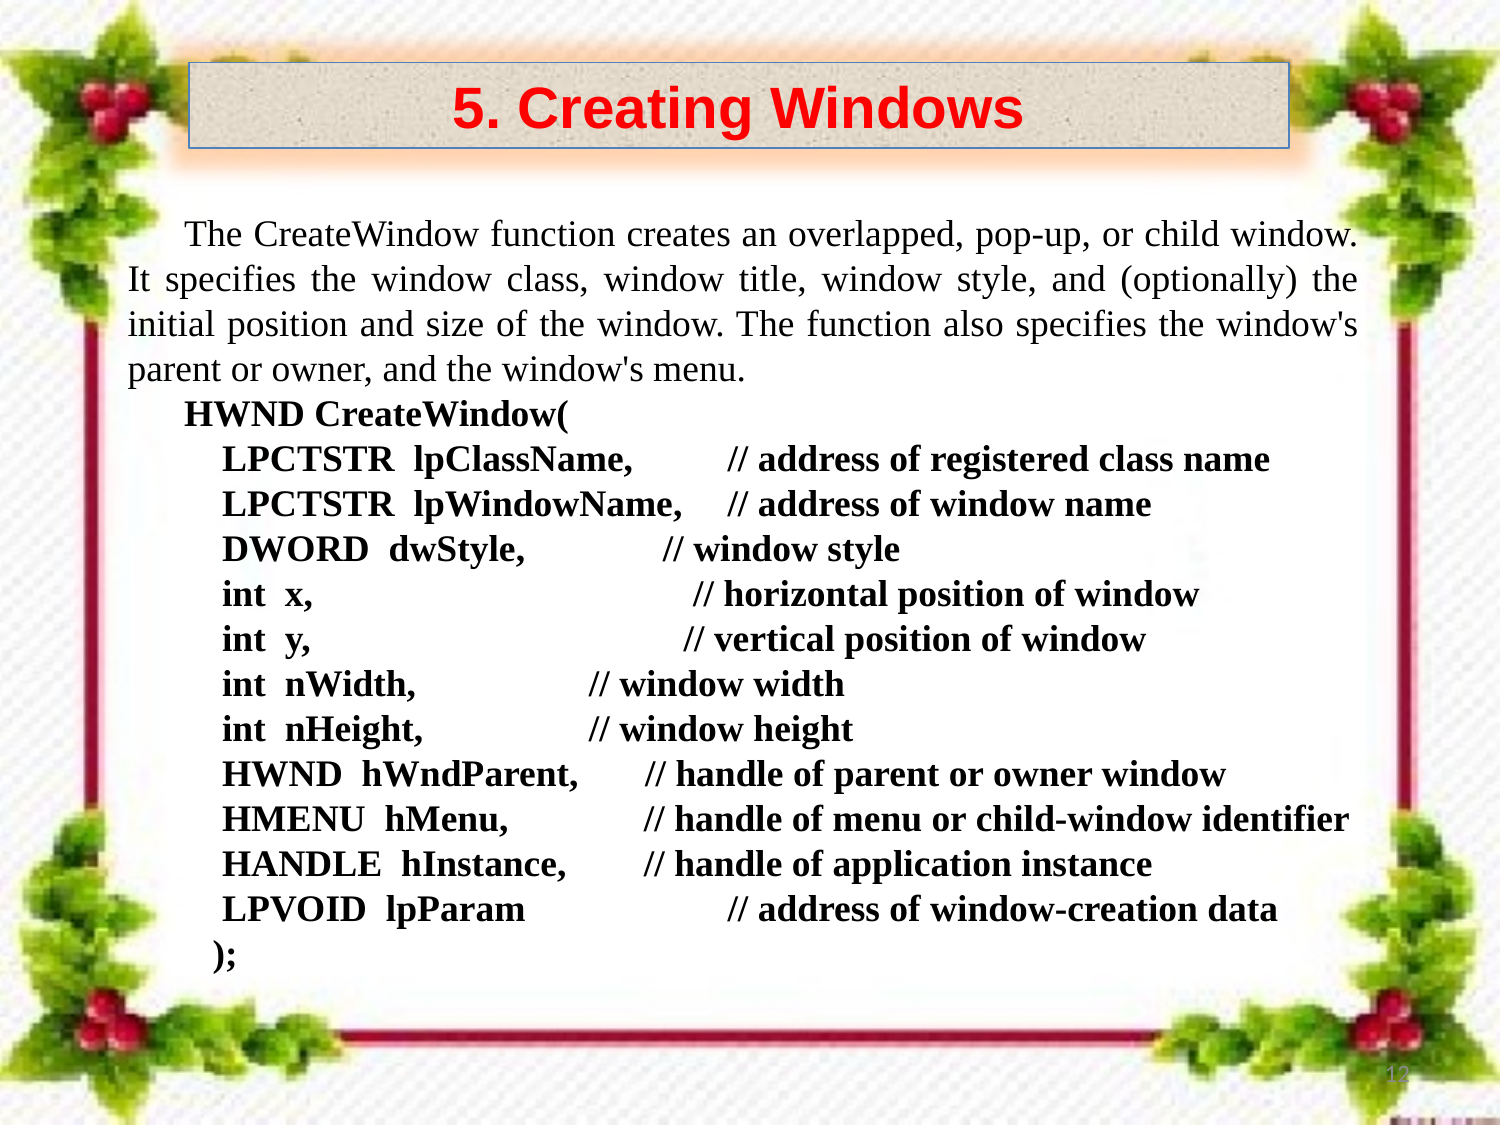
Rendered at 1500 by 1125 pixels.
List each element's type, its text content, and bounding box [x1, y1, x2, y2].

picture [0, 0, 1500, 1125]
text_box 5. Creating Windows [188, 62, 1290, 149]
text_box The CreateWindow function creates an overlapped, pop-up, or child window. It specifies the window class, window title, window style, and (optionally) the initial position and size of the window. The function also specifies the window's parent or owner, and the window's menu. HWND CreateWindow( LPCTSTR lpClassName, // address of registered class name LPCTSTR lpWindowName, // address of window name DWORD dwStyle, // window style int x, // horizontal position of window int y, // vertical position of window int nWidth, // window width int nHeight, // window height HWND hWndParent, // handle of parent or owner window HMENU hMenu, // handle of menu or child-window identifier HANDLE hInstance, // handle of application instance LPVOID lpParam // address of window-creation data ); [112, 201, 1375, 982]
slide_number 12 [1074, 1042, 1425, 1103]
